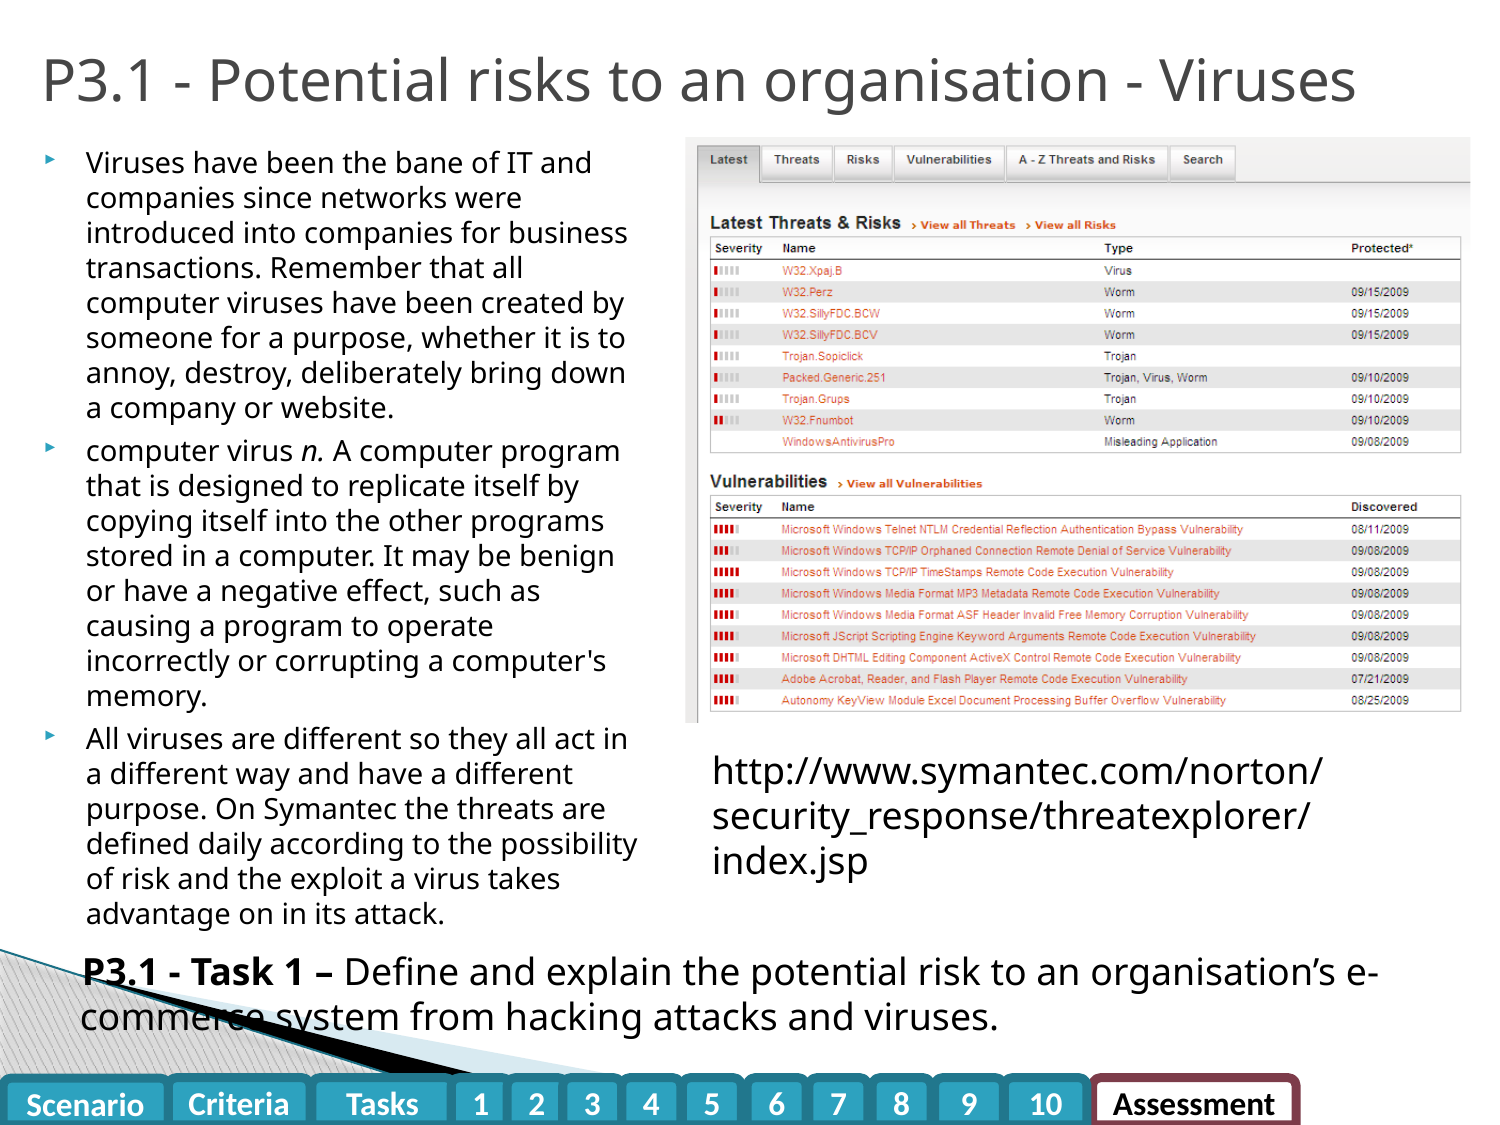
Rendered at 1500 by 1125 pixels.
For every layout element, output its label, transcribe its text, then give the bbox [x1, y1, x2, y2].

list Viruses have been the bane of IT and companies since networks were introduced into companies for business transactions. Remember that all computer viruses have been created by someone for a purpose, whether it is to annoy, destroy, deliberately bring down a company or website. computer virus n. A computer program that is designed to replicate itself by copying itself into the other programs stored in a computer. It may be benign or have a negative effect, such as causing a program to operate incorrectly or corrupting a computer's memory. All viruses are different so they all act in a different way and have a different purpose. On Symantec the threats are defined daily according to the possibility of risk and the exploit a virus takes advantage on in its attack. [10, 137, 656, 894]
picture [685, 136, 1471, 723]
text_box P3.1 - Task 1 – Define and explain the potential risk to an organisation’s e-commerce system from hacking attacks and viruses. [64, 940, 1442, 1046]
text_box http://www.symantec.com/norton/security_response/threatexplorer/index.jsp [697, 739, 1471, 890]
text_box P3.1 - Potential risks to an organisation - Viruses [41, 19, 1459, 114]
